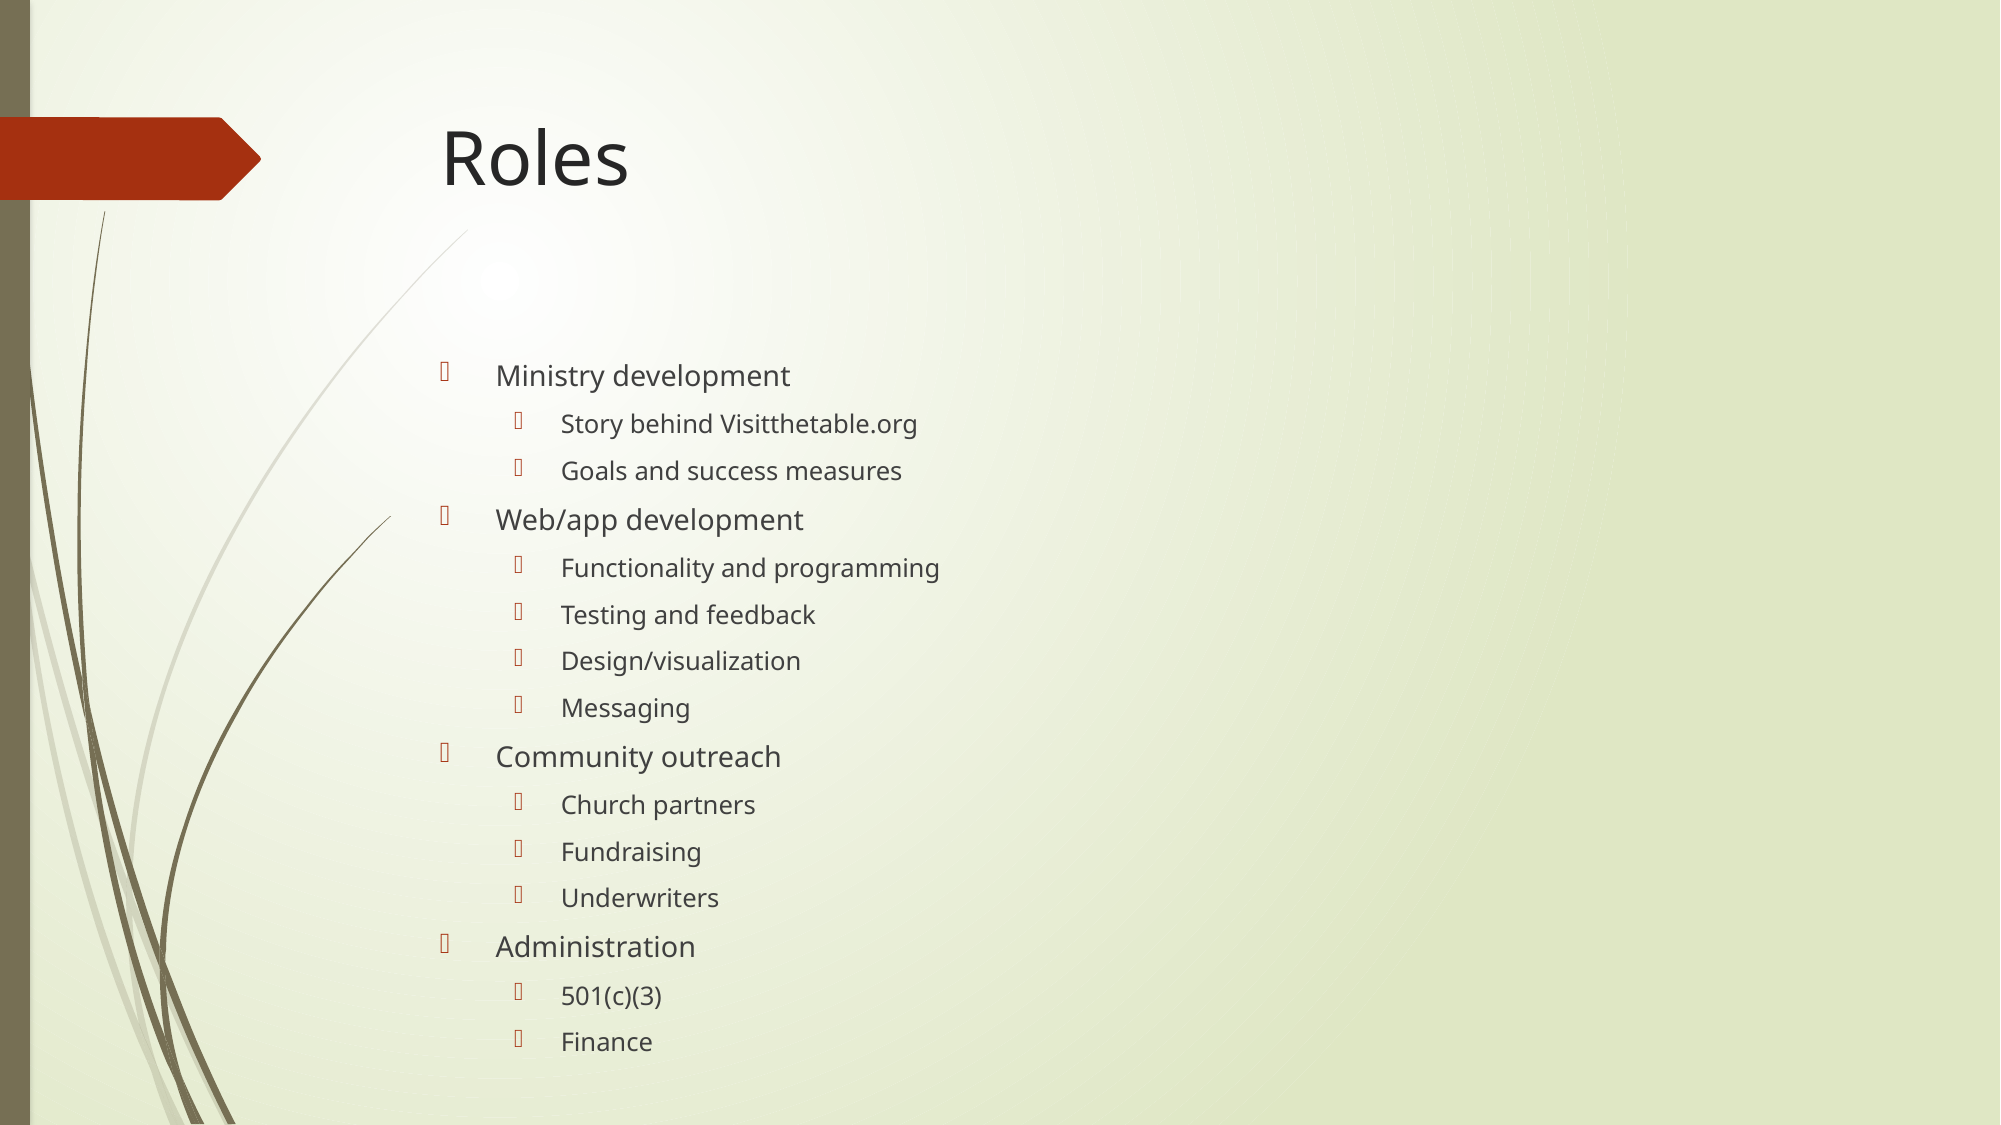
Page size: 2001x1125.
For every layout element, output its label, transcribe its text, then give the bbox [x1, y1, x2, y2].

title Roles [425, 102, 1888, 313]
list Ministry development Story behind Visitthetable.org Goals and success measures Web/app development Functionality and programming Testing and feedback Design/visualization Messaging Community outreach Church partners Fundraising Underwriters Administration 501(c)(3) Finance [424, 350, 1888, 1069]
